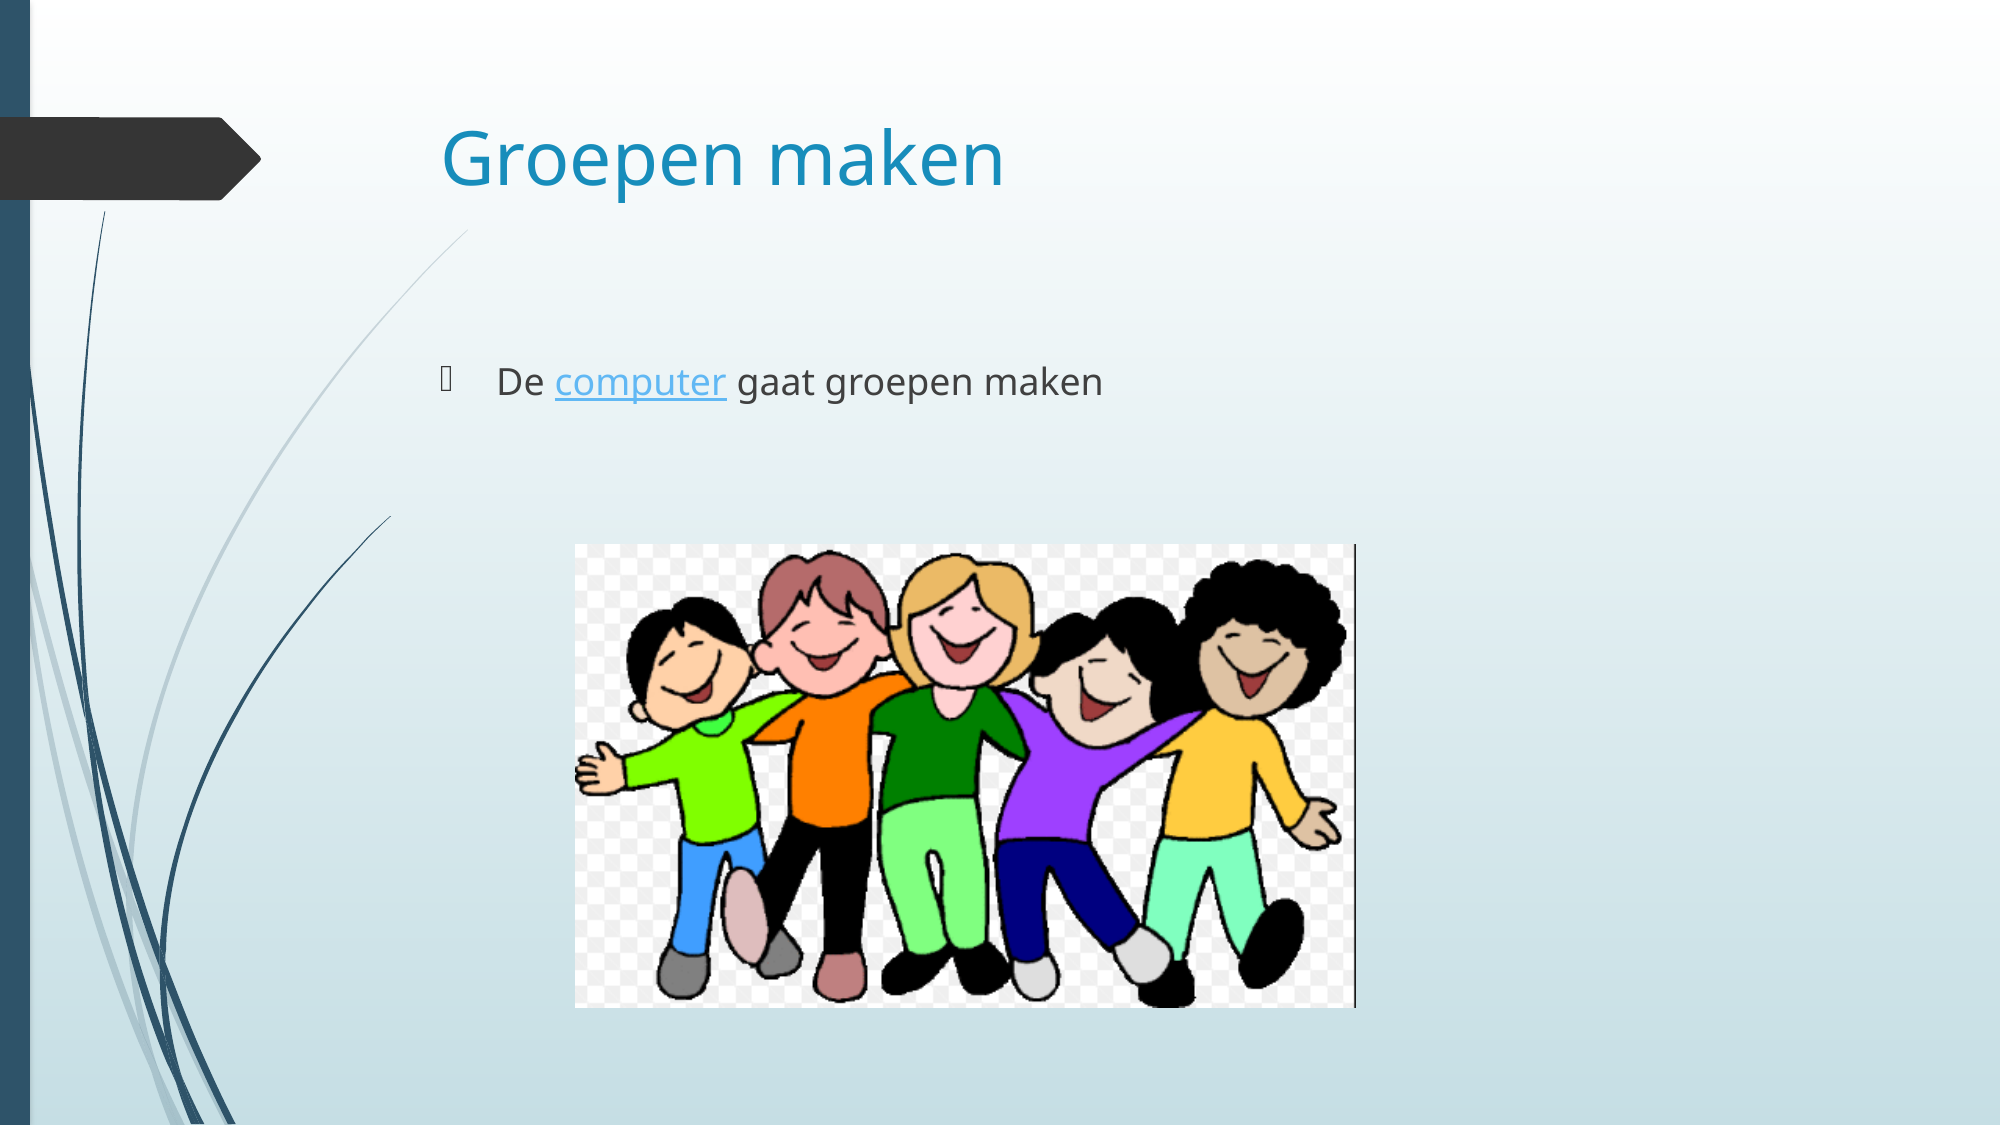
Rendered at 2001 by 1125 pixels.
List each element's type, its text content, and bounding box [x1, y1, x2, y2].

picture [575, 544, 1356, 1008]
list De computer gaat groepen maken [424, 350, 1888, 970]
title Groepen maken [425, 102, 1888, 313]
